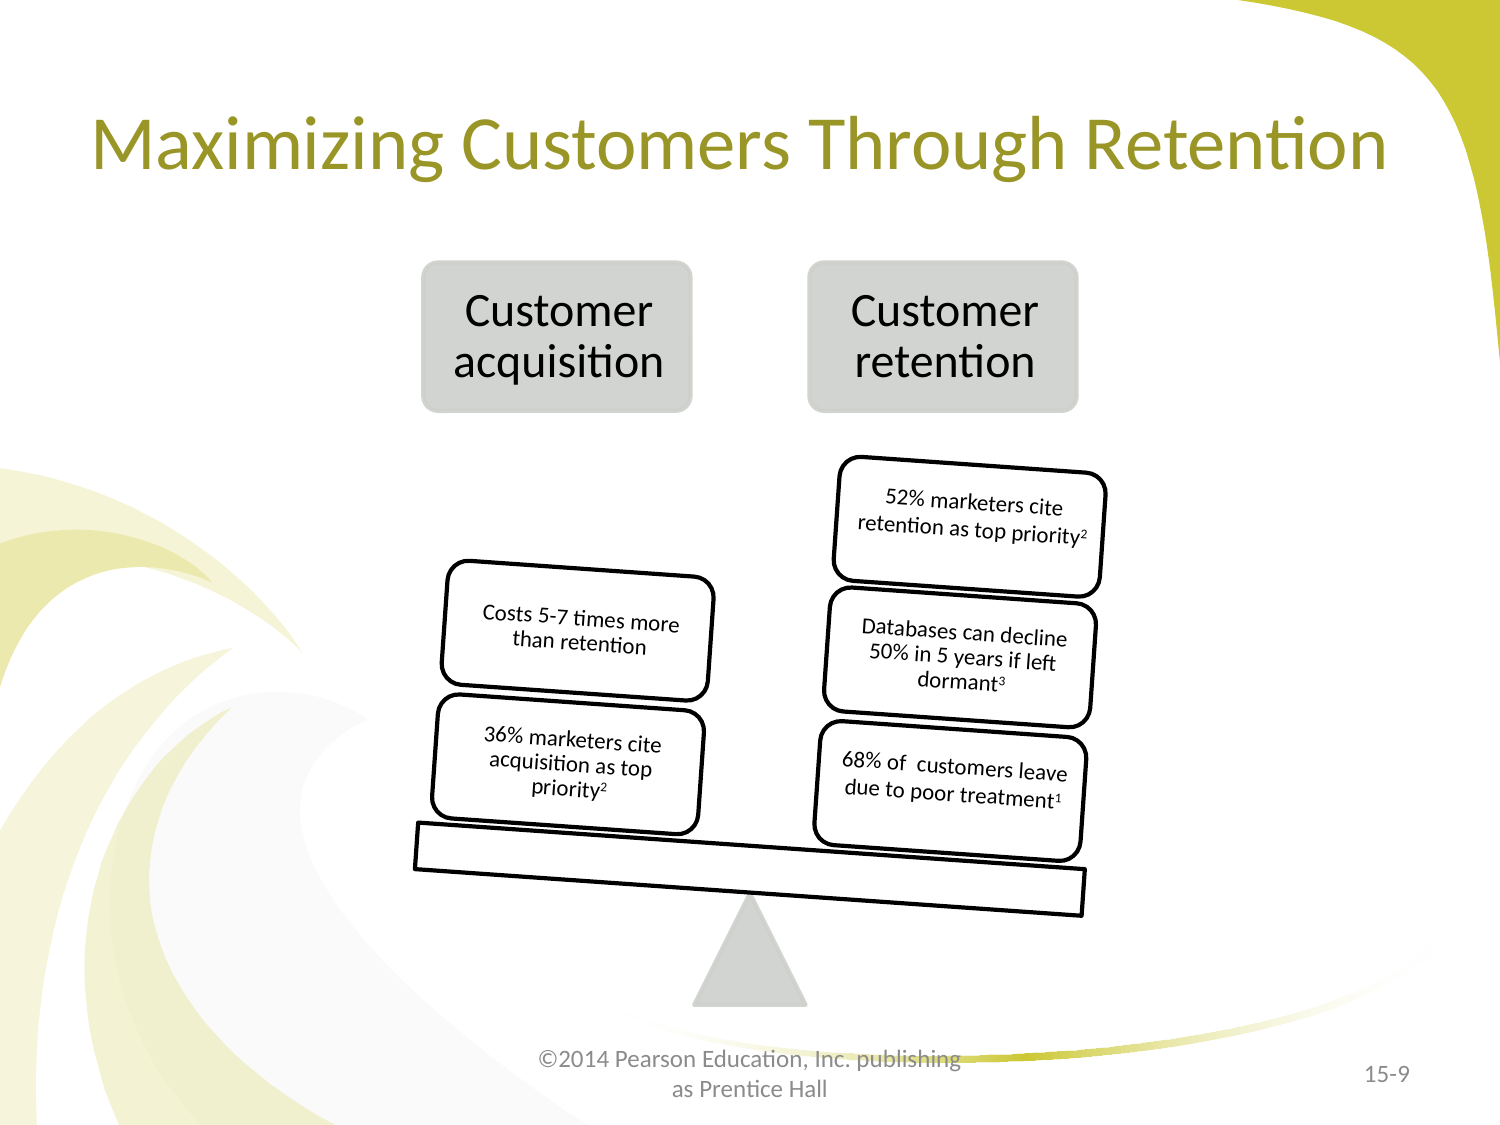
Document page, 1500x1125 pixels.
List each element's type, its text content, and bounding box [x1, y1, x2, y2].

title Maximizing Customers Through Retention [75, 45, 1425, 233]
footer ©2014 Pearson Education, Inc. publishing as Prentice Hall [512, 1042, 988, 1103]
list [74, 262, 1426, 1006]
slide_number 15-9 [1074, 1042, 1425, 1103]
